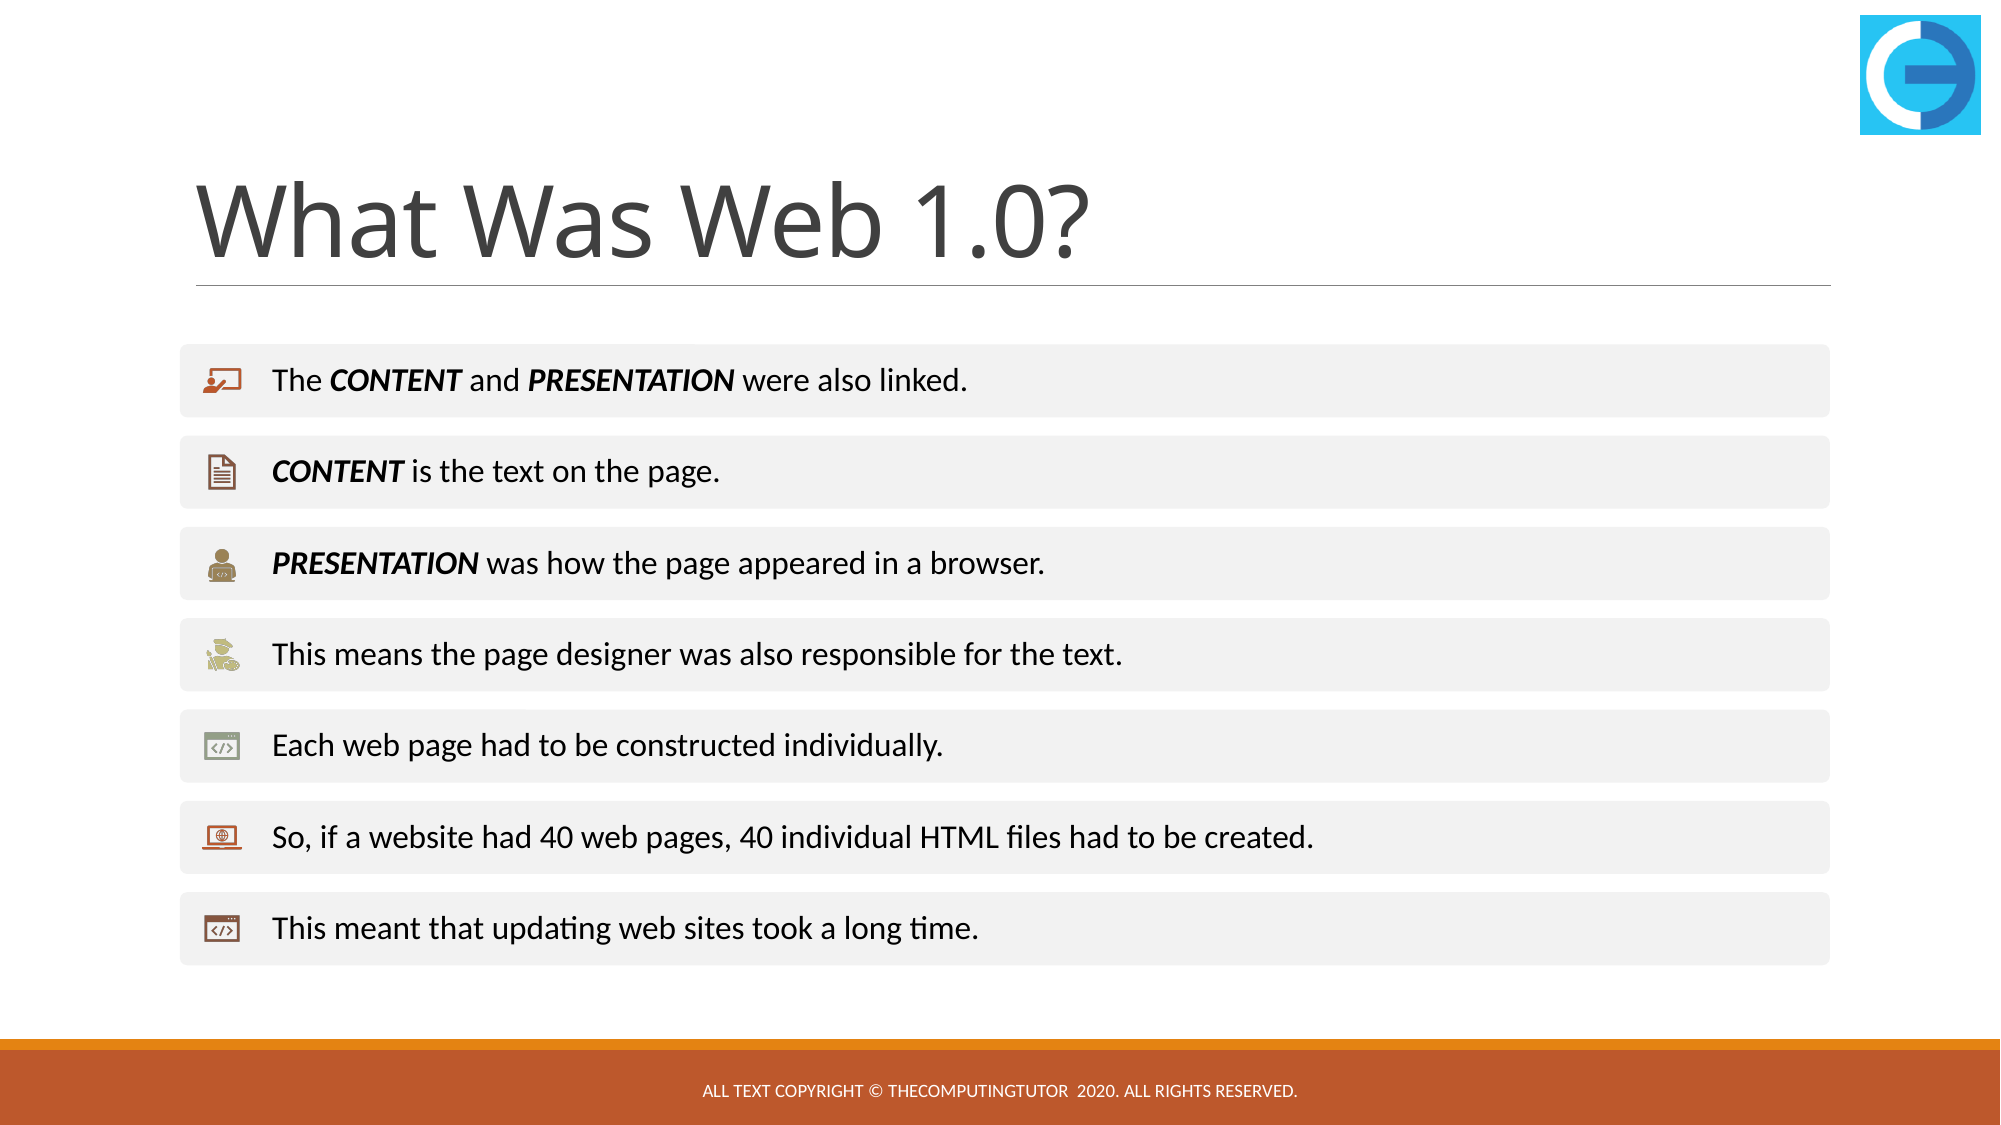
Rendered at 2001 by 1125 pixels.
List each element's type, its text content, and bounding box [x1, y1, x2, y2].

picture [1860, 15, 1981, 135]
footer All text copyright © TheComputingTutor 2020. All rights Reserved. [604, 1059, 1396, 1120]
title What Was Web 1.0? [180, 47, 1830, 285]
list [179, 343, 1831, 966]
